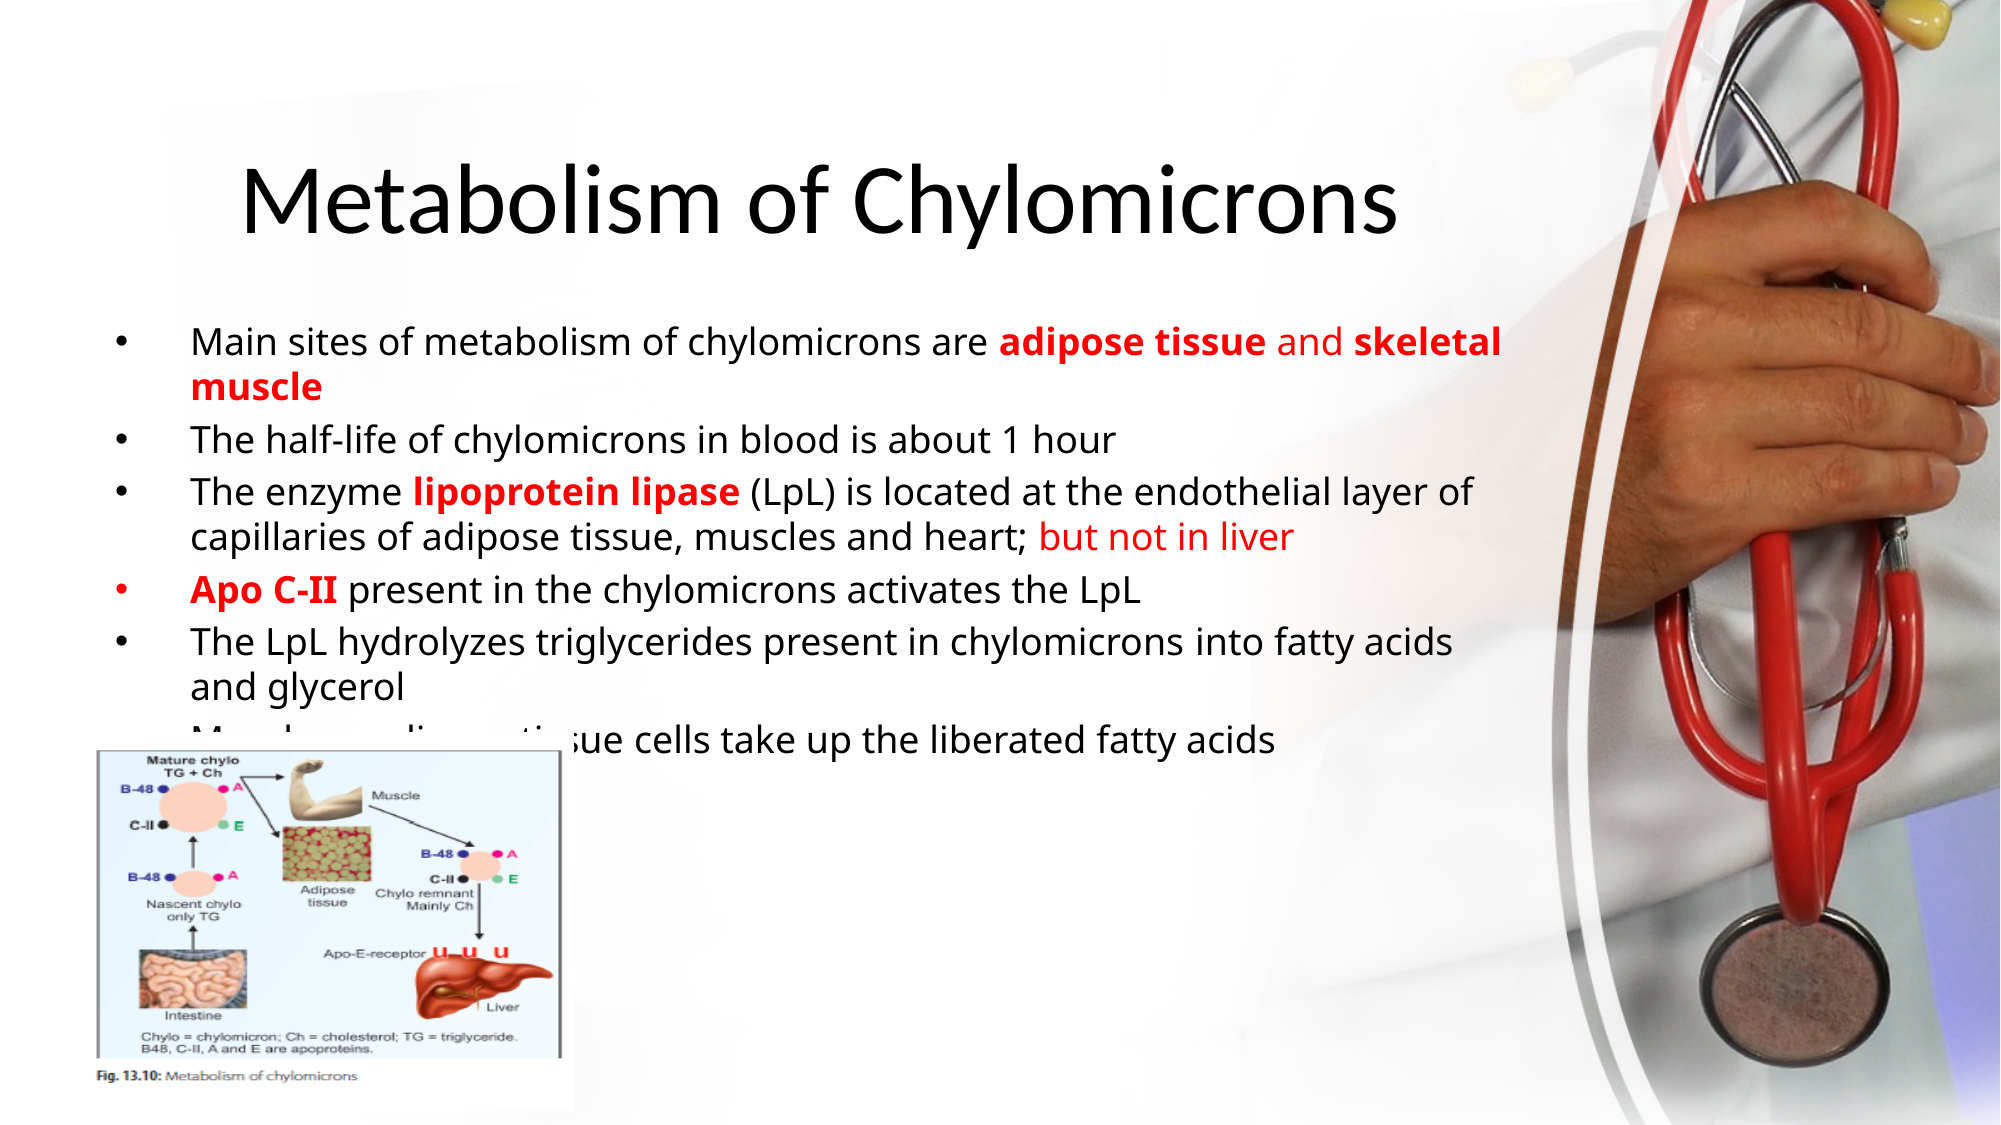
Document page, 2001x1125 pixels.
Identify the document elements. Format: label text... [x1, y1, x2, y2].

title Metabolism of Chylomicrons [99, 110, 1540, 278]
picture [0, 0, 2001, 1125]
list Main sites of metabolism of chylomicrons are adipose tissue and skeletal muscle The half-life of chylomicrons in blood is about 1 hour The enzyme lipoprotein lipase (LpL) is located at the endothelial layer of capillaries of adipose tissue, muscles and heart; but not in liver Apo C-II present in the chylomicrons activates the LpL The LpL hydrolyzes triglycerides present in chylomicrons into fatty acids and glycerol Muscle or adipose tissue cells take up the liberated fatty acids [100, 310, 1537, 1043]
